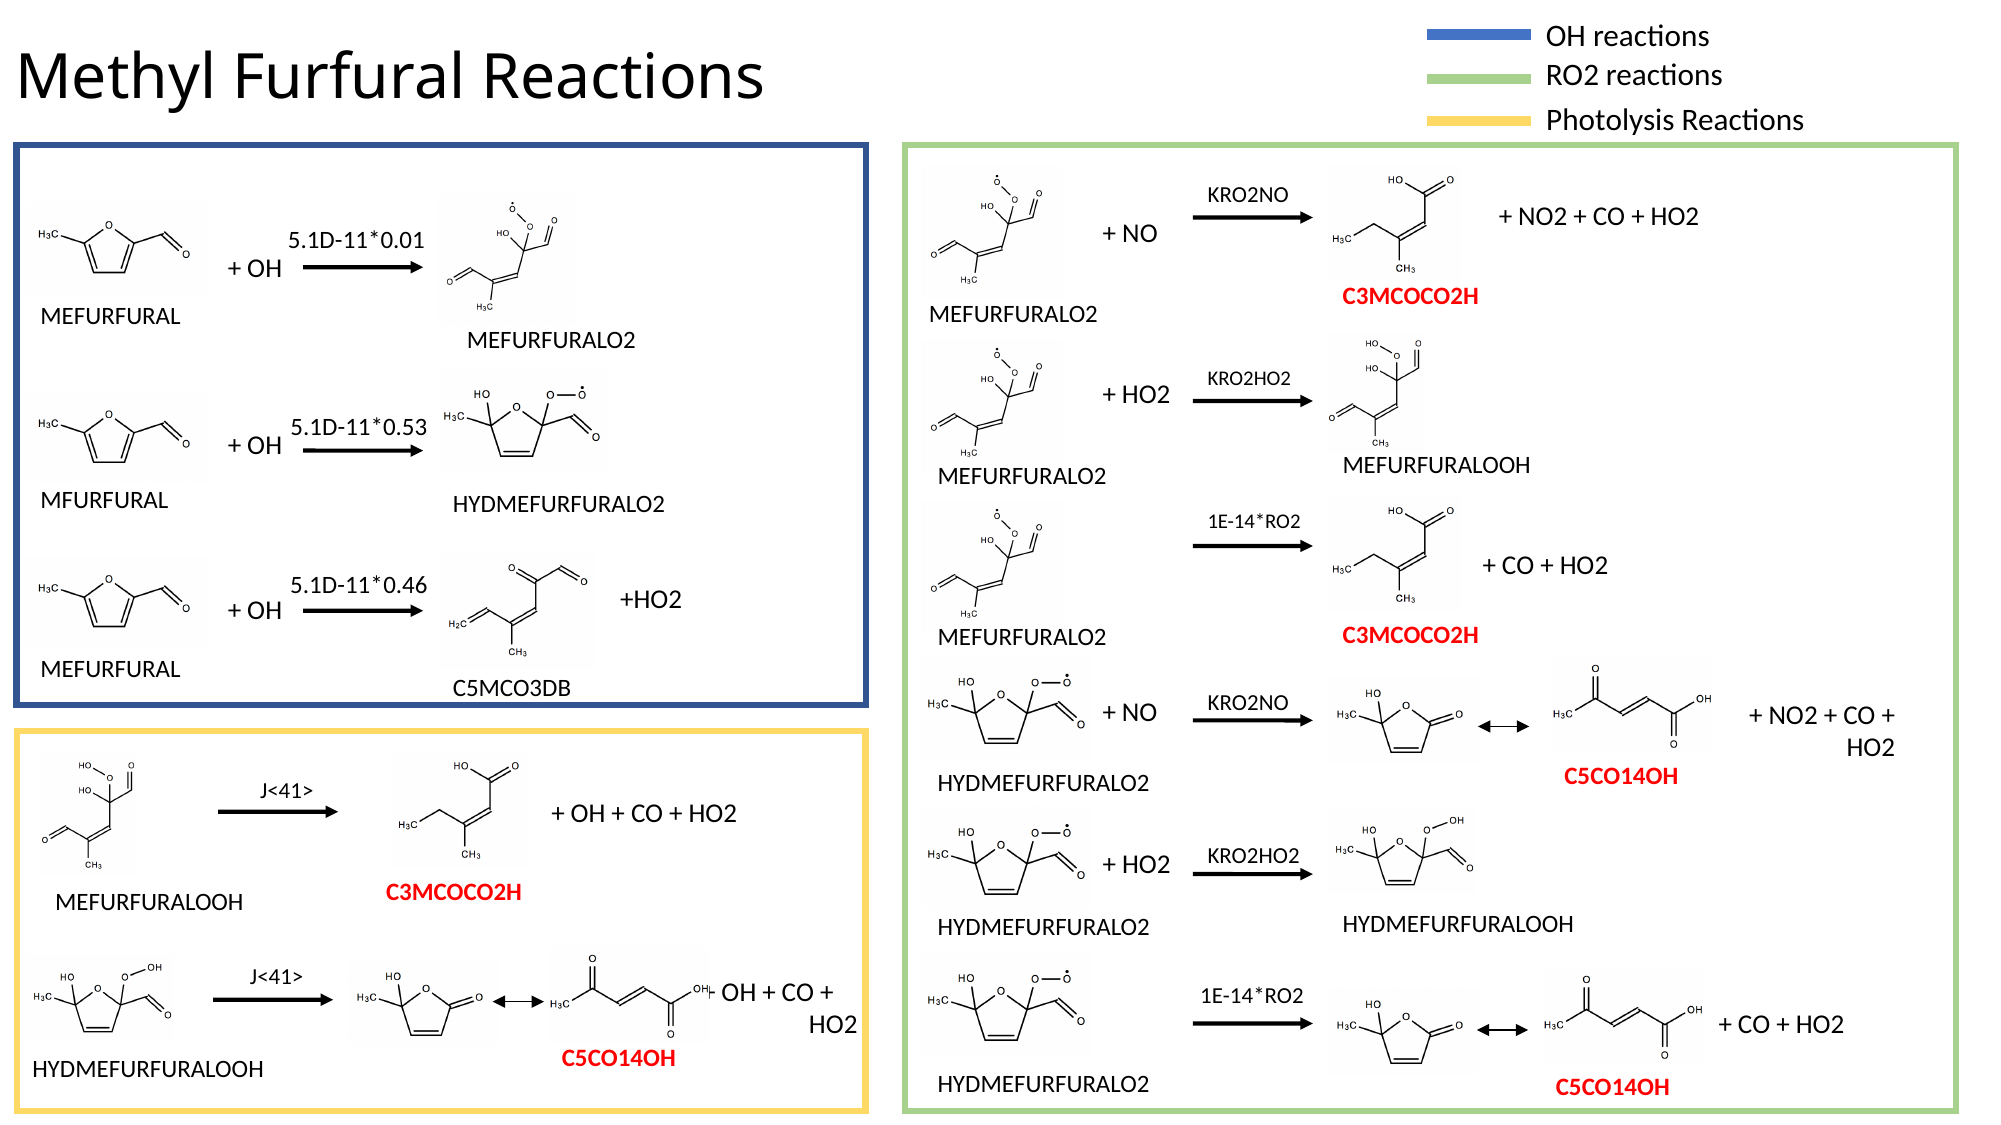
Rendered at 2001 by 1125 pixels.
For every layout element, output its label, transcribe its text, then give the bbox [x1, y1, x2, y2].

text_box KRO2NO [1192, 679, 1320, 722]
text_box + OH [213, 419, 345, 468]
text_box [1300, 876, 1310, 881]
picture [393, 750, 526, 867]
picture [922, 500, 1063, 633]
text_box Photolysis Reactions [1531, 91, 1820, 144]
picture [1327, 807, 1476, 894]
text_box MEFURFURALO2 [452, 316, 691, 362]
text_box C3MCOCO2H [1327, 611, 1553, 657]
text_box [904, 144, 1957, 1112]
text_box + HO2 [1087, 369, 1226, 417]
text_box + NO2 + CO + HO2 [1728, 689, 1910, 770]
text_box HYDMEFURFURALO2 [922, 1060, 1176, 1105]
text_box HYDMEFURFURALO2 [922, 759, 1191, 834]
text_box 1E-14*RO2 [1192, 500, 1327, 541]
picture [1552, 656, 1712, 752]
text_box +HO2 [605, 574, 760, 622]
picture [922, 655, 1091, 761]
text_box MEFURFURALO2 [914, 290, 1123, 336]
text_box C3MCOCO2H [371, 868, 597, 914]
picture [25, 202, 209, 295]
text_box [1300, 722, 1310, 727]
picture [922, 339, 1063, 472]
picture [40, 754, 138, 875]
picture [347, 959, 499, 1046]
text_box [16, 187, 867, 706]
text_box MEFURFURAL [25, 649, 206, 690]
text_box 5.1D-11*0.53 [275, 403, 438, 448]
text_box MEFURFURALO2 [922, 452, 1129, 498]
picture [438, 193, 578, 327]
text_box + NO2 + CO + HO2 [1483, 190, 1745, 238]
text_box [213, 997, 334, 1006]
text_box C5CO14OH [547, 1034, 729, 1079]
text_box 1E-14*RO2 [1185, 972, 1341, 1016]
text_box 5.1D-11*0.01 [273, 215, 438, 261]
text_box + OH + CO + HO2 [536, 787, 825, 835]
text_box OH reactions [1531, 7, 1725, 47]
picture [922, 166, 1063, 299]
text_box [16, 730, 867, 1112]
text_box MEFURFURALOOH [1327, 441, 1562, 486]
picture [1327, 676, 1479, 763]
text_box + CO + HO2 [1467, 540, 1686, 588]
text_box KRO2NO [1192, 187, 1309, 215]
text_box [303, 261, 424, 274]
text_box C5MCO3DB [438, 664, 648, 709]
picture [1327, 495, 1461, 612]
text_box + HO2 [1091, 838, 1231, 887]
text_box MEFURFURALO2 [922, 613, 1138, 658]
text_box HYDMEFURFURALOOH [17, 1044, 280, 1090]
text_box [1226, 398, 1313, 408]
text_box HYDMEFURFURALOOH [1327, 899, 1638, 945]
picture [1543, 967, 1703, 1063]
text_box MEFURFURAL [25, 292, 227, 338]
text_box [303, 604, 424, 617]
text_box + OH [213, 243, 408, 291]
text_box [1192, 541, 1313, 553]
text_box KRO2HO2 [1192, 357, 1327, 398]
text_box KRO2HO2 [1192, 833, 1327, 876]
text_box + OH + CO + HO2 [686, 966, 873, 1047]
picture [25, 954, 174, 1041]
picture [25, 391, 209, 485]
picture [438, 367, 606, 473]
text_box 5.1D-11*0.46 [275, 561, 438, 606]
text_box + NO [1087, 208, 1208, 256]
text_box C5CO14OH [1549, 751, 1732, 797]
text_box C3MCOCO2H [1327, 271, 1553, 317]
picture [922, 805, 1091, 911]
picture [549, 946, 709, 1042]
text_box MEFURFURALOOH [40, 878, 283, 924]
picture [1327, 164, 1461, 281]
picture [438, 552, 595, 669]
text_box [1208, 215, 1313, 224]
text_box + OH [213, 584, 319, 632]
picture [922, 951, 1091, 1057]
text_box [303, 444, 424, 457]
text_box RO2 reactions [1531, 47, 1738, 91]
picture [25, 556, 209, 649]
text_box J<41> [245, 767, 353, 810]
text_box Methyl Furfural Reactions [0, 0, 1781, 187]
text_box + NO [1091, 687, 1206, 735]
text_box MFURFURAL [25, 485, 209, 521]
picture [1327, 987, 1479, 1074]
text_box C5CO14OH [1540, 1062, 1723, 1108]
text_box + CO + HO2 [1703, 999, 1885, 1047]
text_box [1192, 1017, 1313, 1030]
text_box HYDMEFURFURALO2 [438, 479, 689, 525]
text_box [218, 810, 339, 818]
text_box J<41> [235, 954, 344, 997]
picture [1327, 331, 1425, 453]
text_box HYDMEFURFURALO2 [922, 903, 1199, 978]
